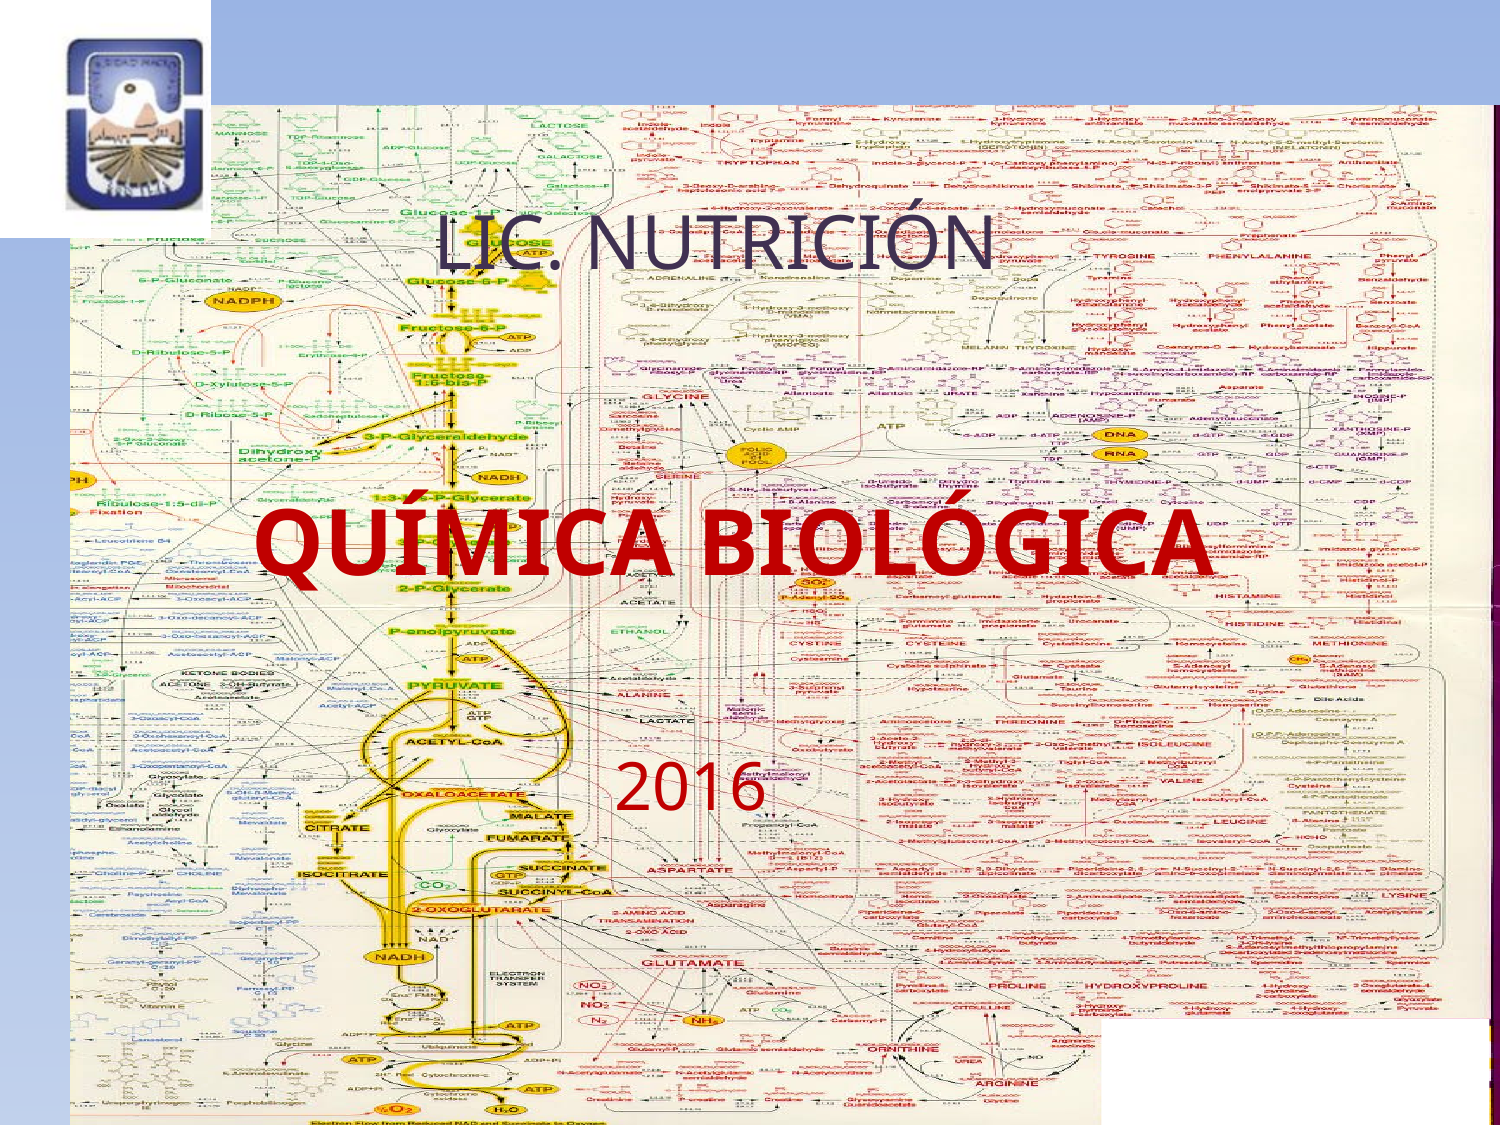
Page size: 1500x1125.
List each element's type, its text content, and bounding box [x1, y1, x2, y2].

picture [0, 0, 1500, 1125]
title QUÍMICA BIOLÓGICA [58, 445, 65, 634]
